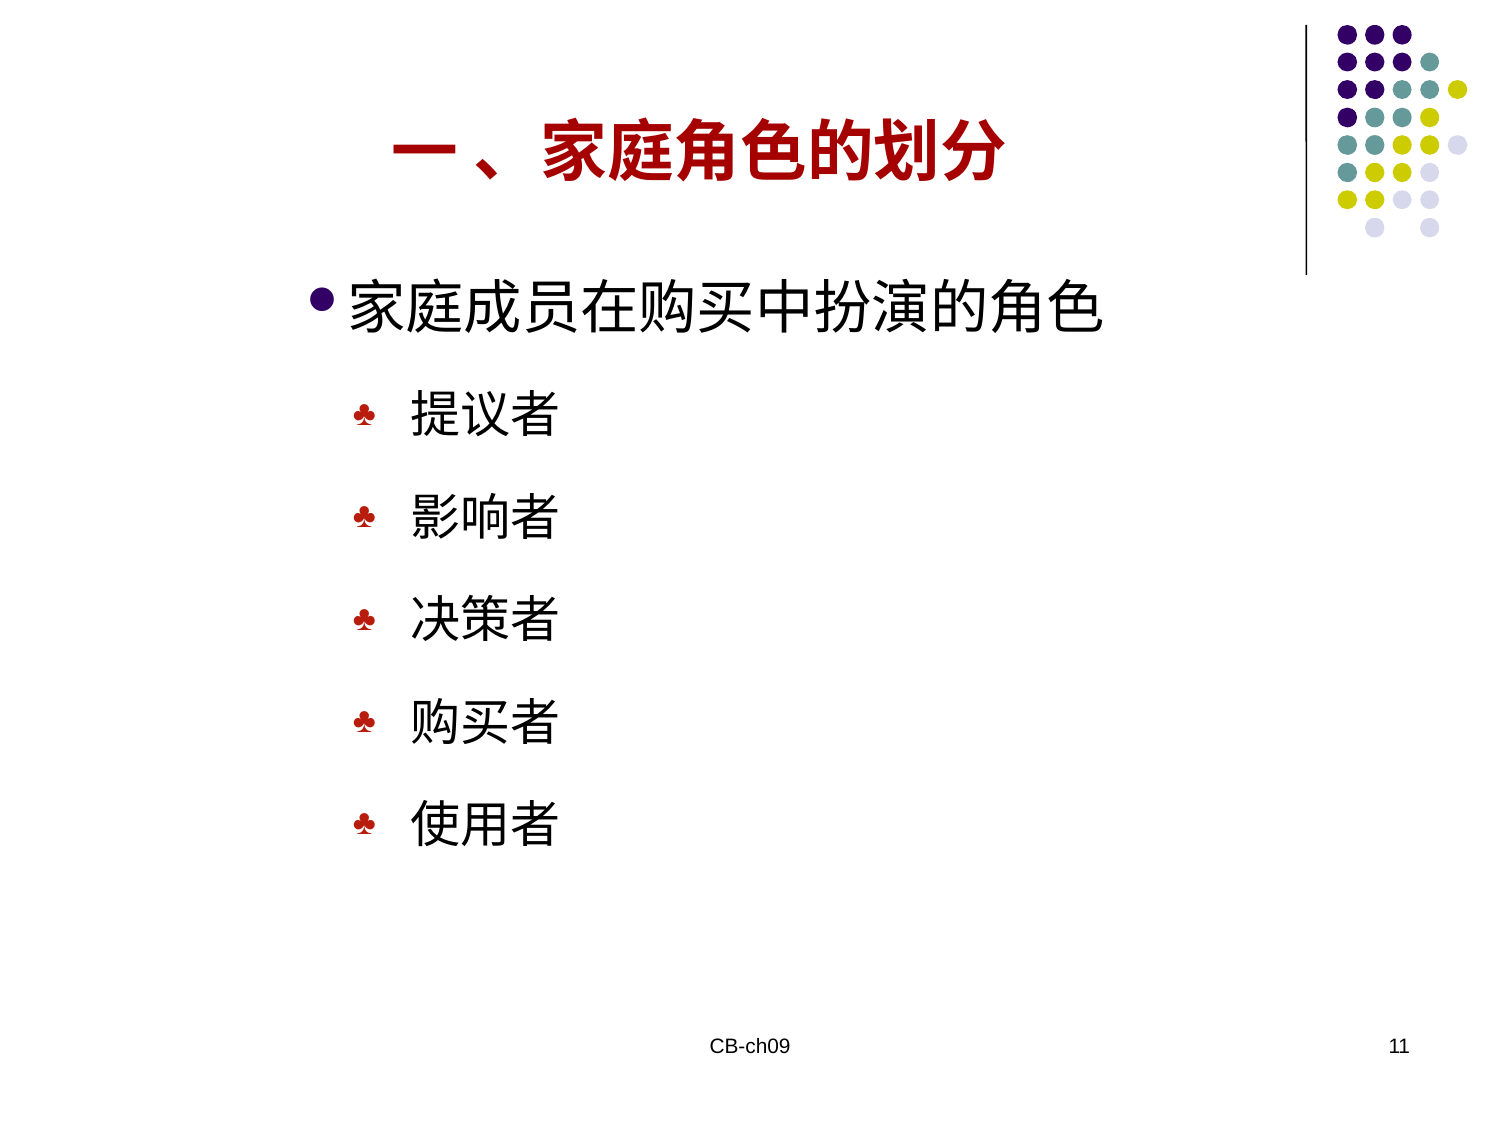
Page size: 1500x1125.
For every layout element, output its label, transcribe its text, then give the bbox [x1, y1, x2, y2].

text_box 家庭成员在购买中扮演的角色 提议者 影响者 决策者 购买者 使用者 [206, 255, 1313, 993]
text_box 一 、家庭角色的划分 [376, 93, 1023, 197]
footer CB-ch09 [512, 1024, 988, 1101]
slide_number 11 [1074, 1024, 1426, 1101]
